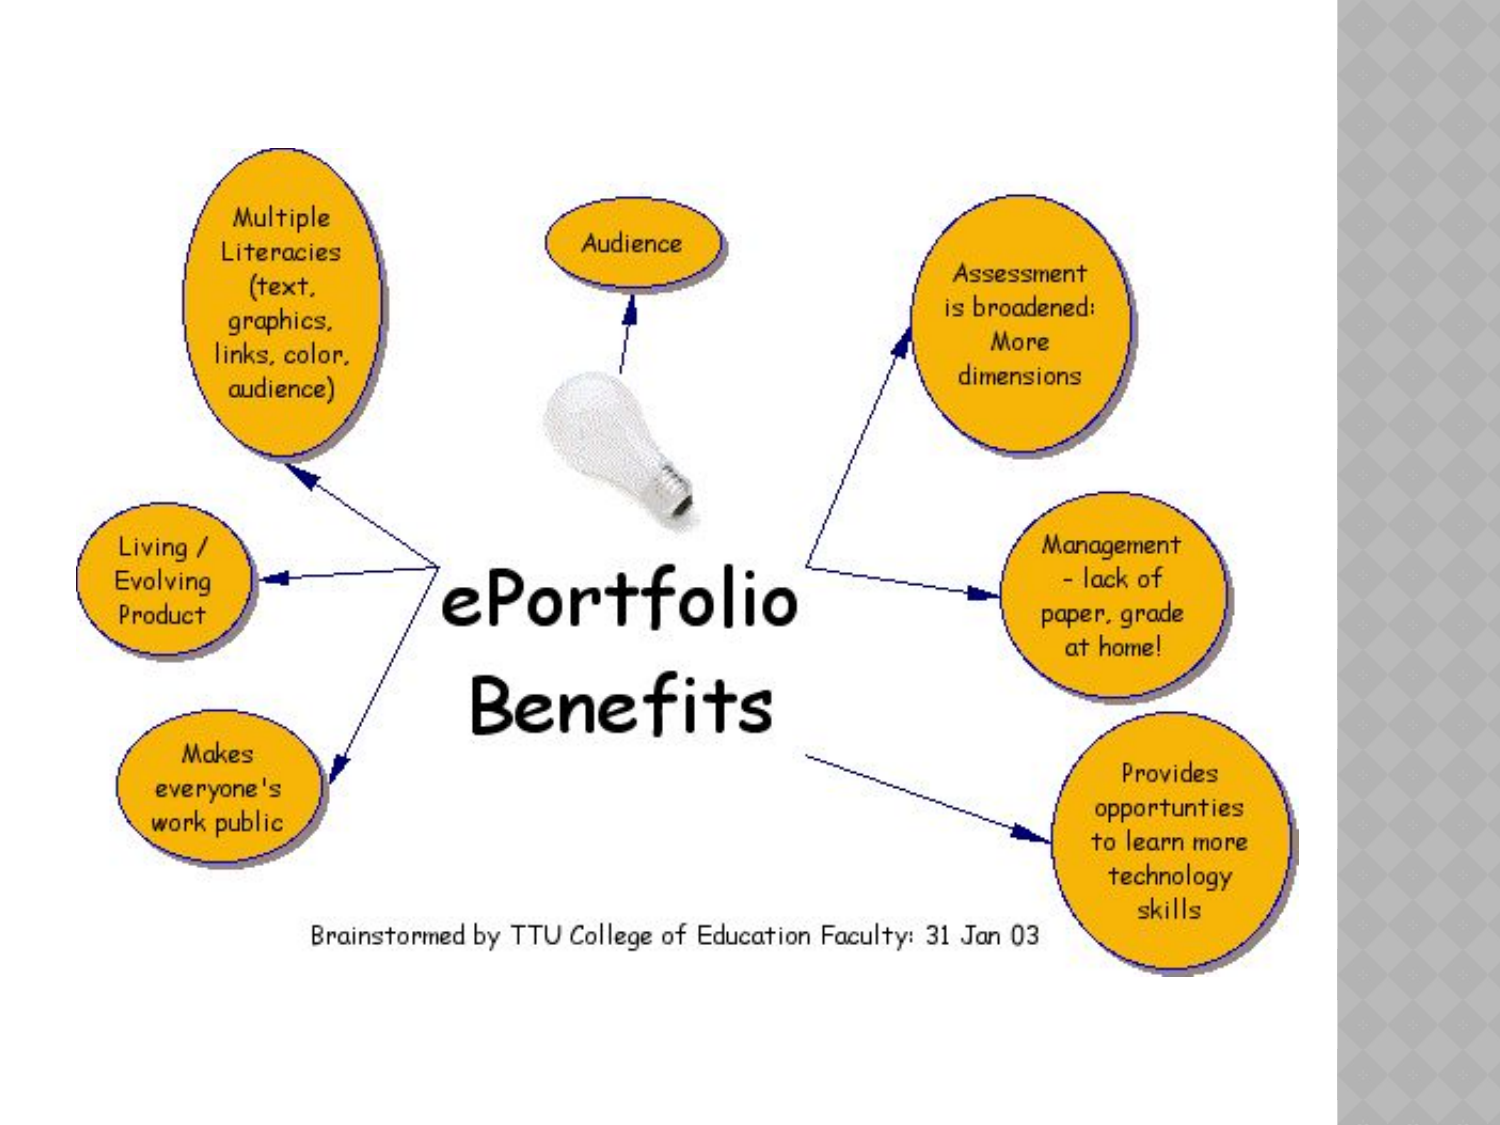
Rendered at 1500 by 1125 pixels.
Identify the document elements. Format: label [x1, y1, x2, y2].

list [76, 148, 1300, 977]
